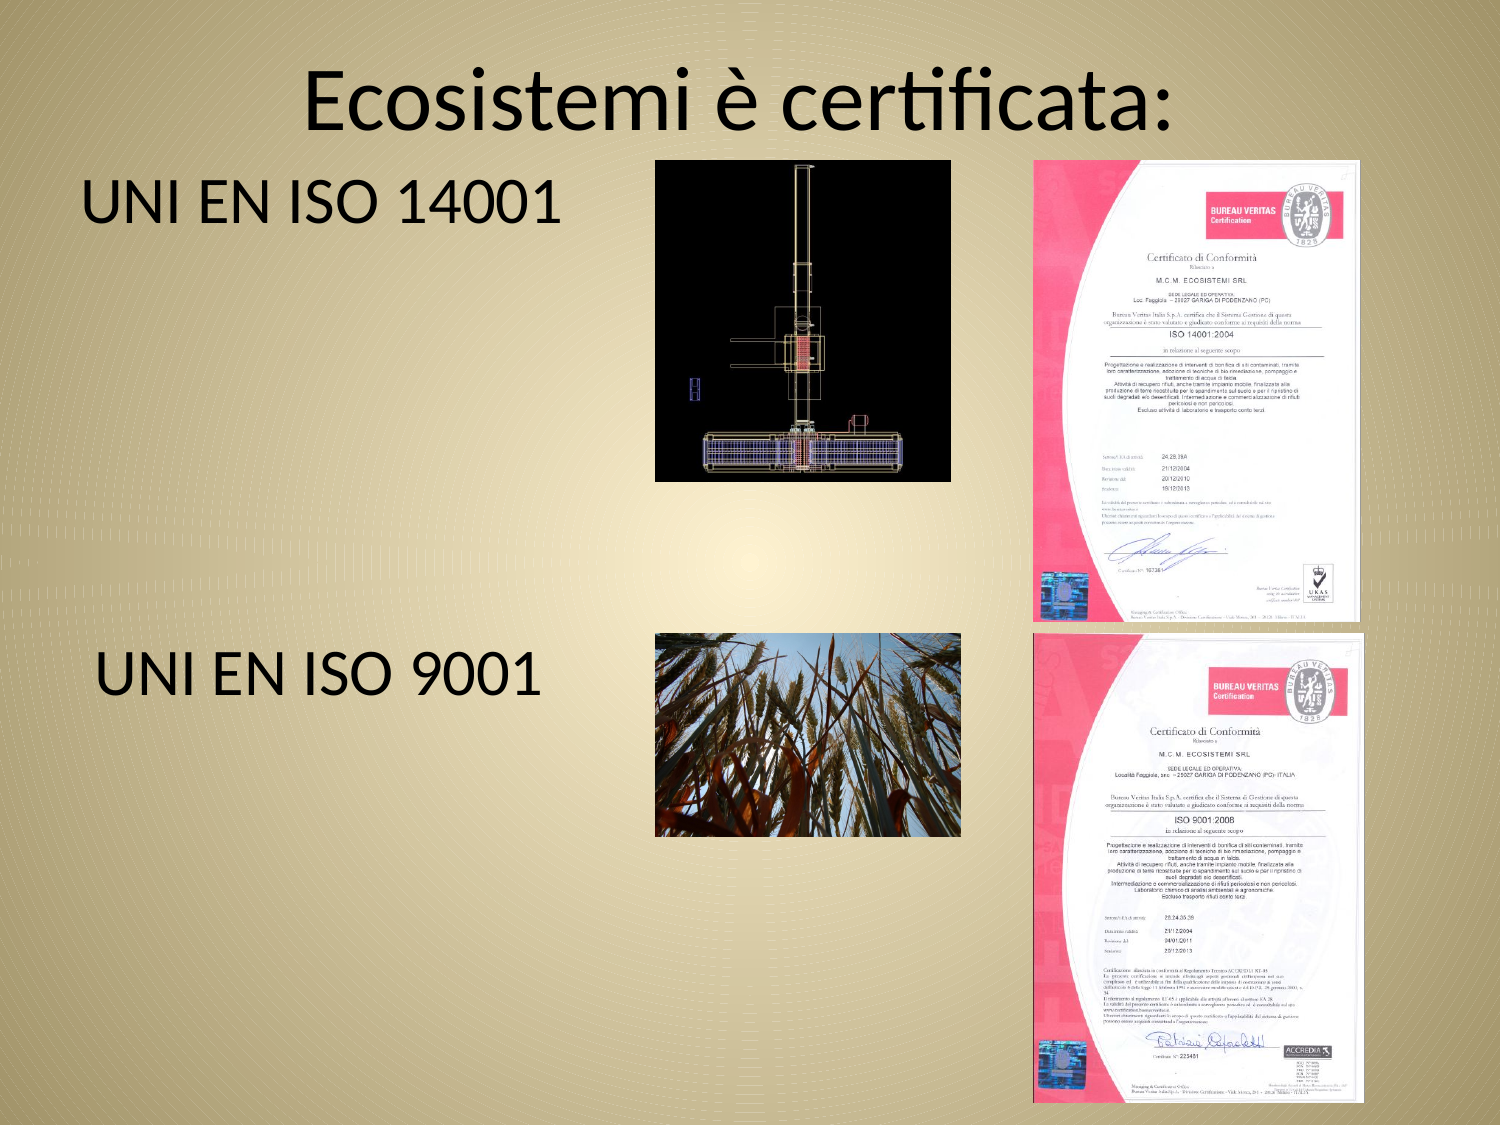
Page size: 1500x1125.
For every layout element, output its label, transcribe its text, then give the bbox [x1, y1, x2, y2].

text_box UNI EN ISO 9001 [79, 621, 560, 717]
picture [1033, 160, 1362, 622]
title Ecosistemi è certificata: [64, 0, 1415, 149]
picture [655, 160, 952, 483]
picture [655, 633, 961, 837]
list UNI EN ISO 14001 [64, 149, 1415, 892]
picture [1033, 633, 1365, 1104]
